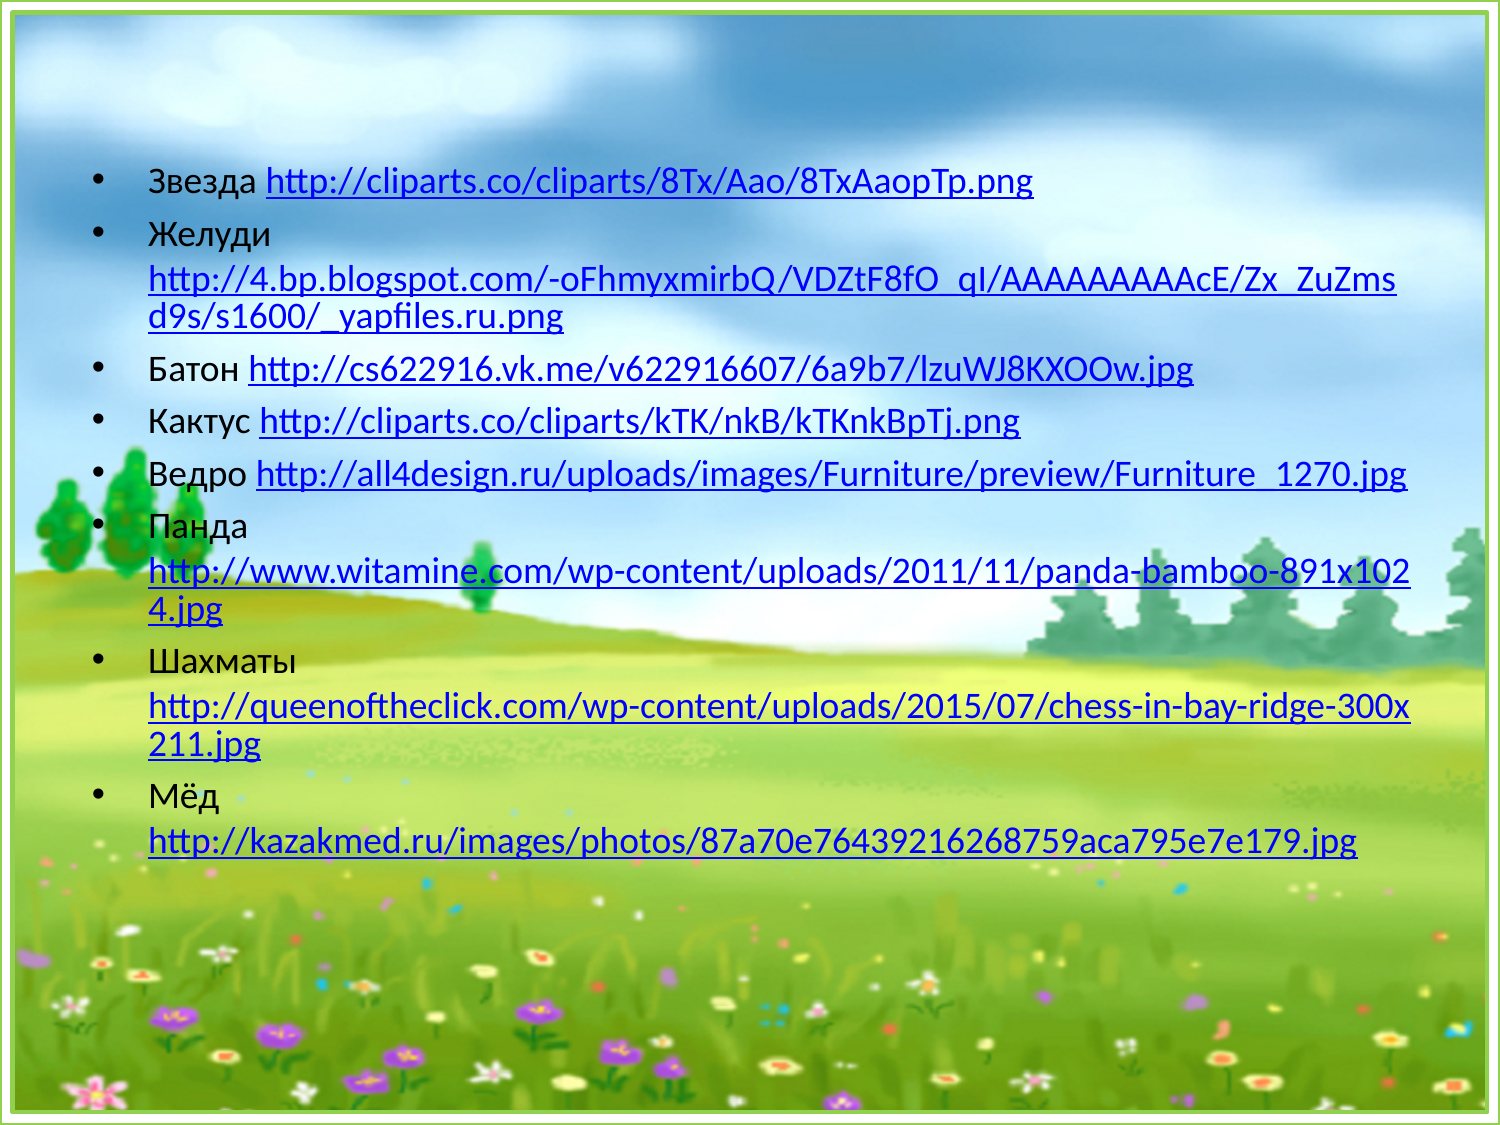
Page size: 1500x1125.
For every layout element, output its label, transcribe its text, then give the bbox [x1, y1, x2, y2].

picture [15, 15, 1485, 1110]
list Звезда http://cliparts.co/cliparts/8Tx/Aao/8TxAaopTp.png Желуди http://4.bp.blogspot.com/-oFhmyxmirbQ/VDZtF8fO_qI/AAAAAAAAAcE/Zx_ZuZmsd9s/s1600/_yapfiles.ru.png Батон http://cs622916.vk.me/v622916607/6a9b7/lzuWJ8KXOOw.jpg Кактус http://cliparts.co/cliparts/kTK/nkB/kTKnkBpTj.png Ведро http://all4design.ru/uploads/images/Furniture/preview/Furniture_1270.jpg Панда http://www.witamine.com/wp-content/uploads/2011/11/panda-bamboo-891x1024.jpg Шахматы http://queenoftheclick.com/wp-content/uploads/2015/07/chess-in-bay-ridge-300x211.jpg Мёд http://kazakmed.ru/images/photos/87a70e76439216268759aca795e7e179.jpg [76, 148, 1428, 847]
